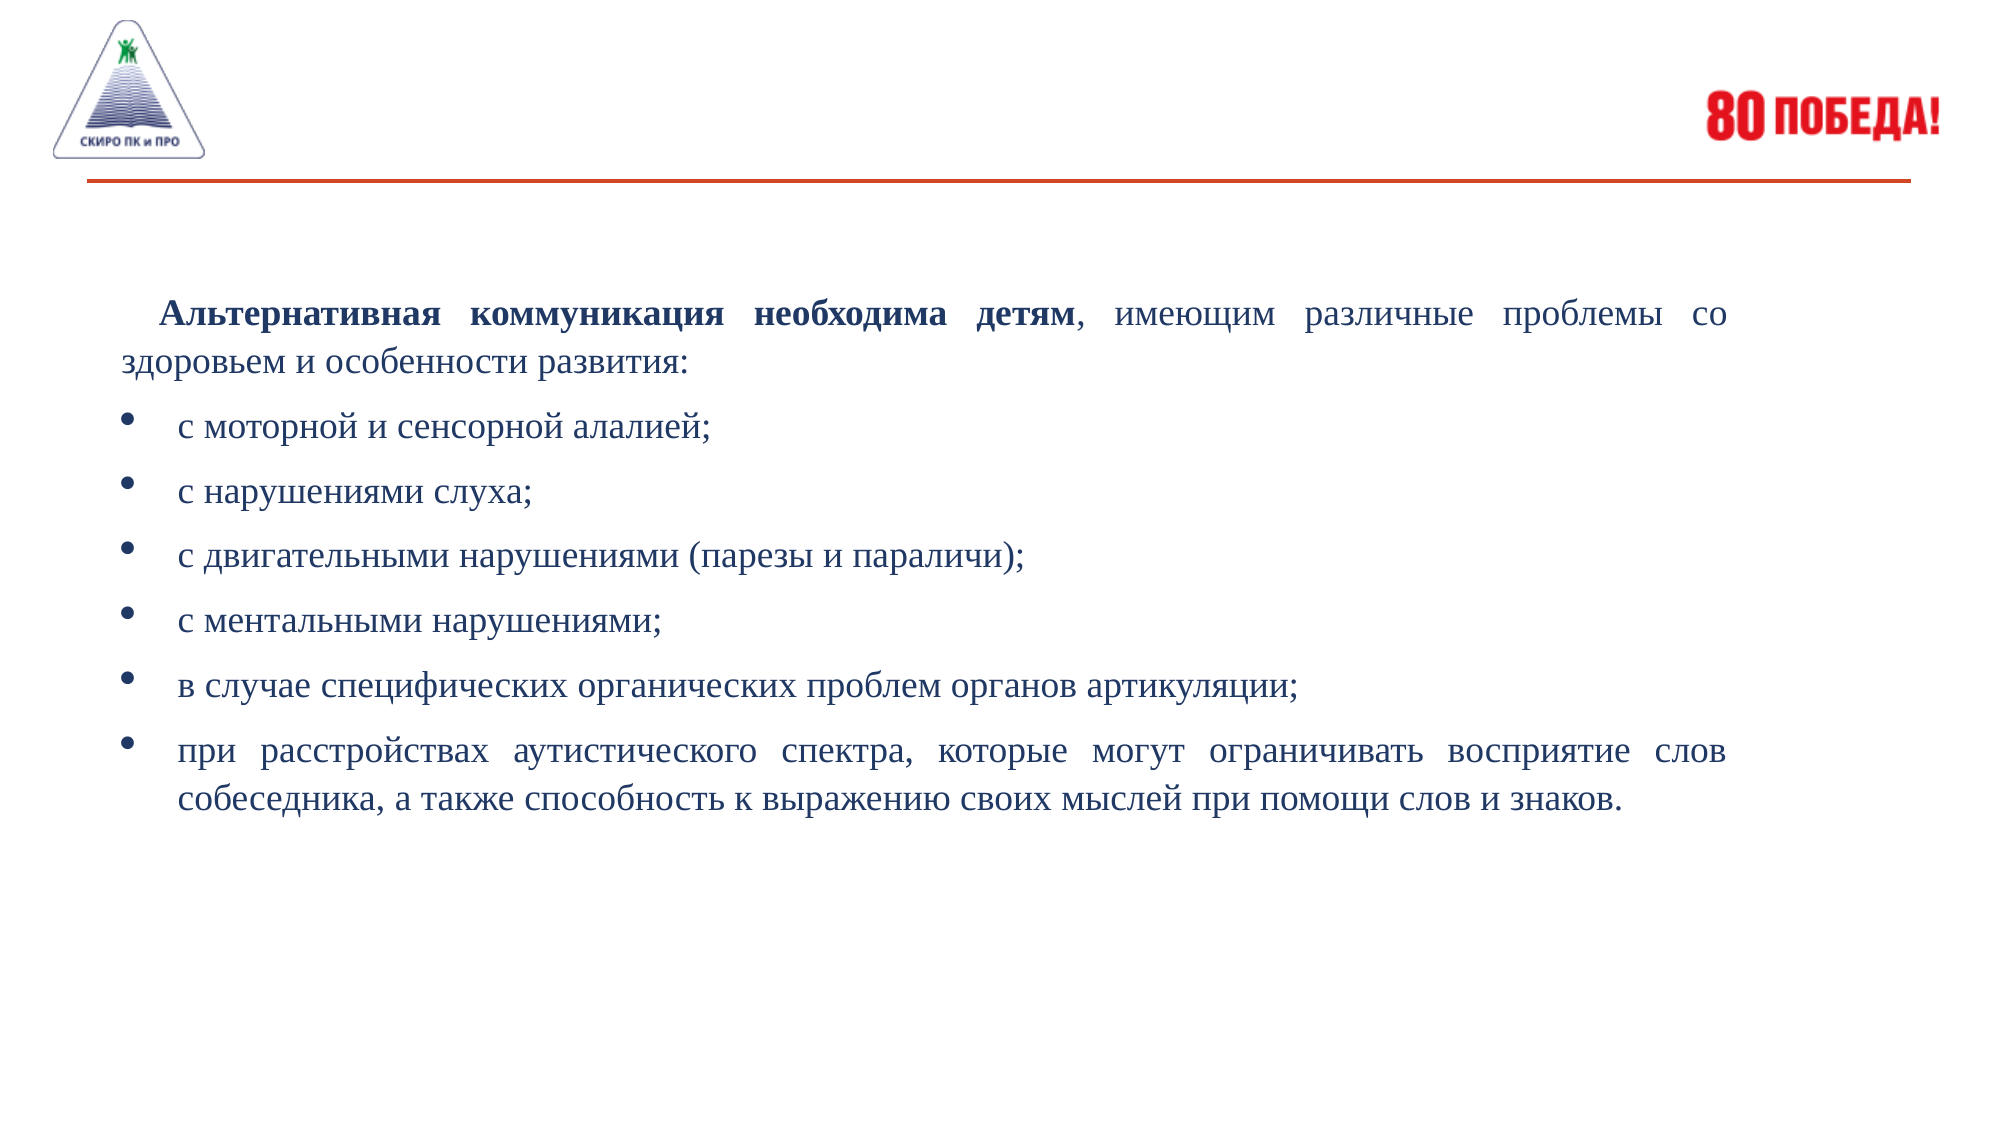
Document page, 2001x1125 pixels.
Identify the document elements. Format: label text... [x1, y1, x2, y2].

picture [1671, 54, 1975, 177]
text_box Альтернативная коммуникация необходима детям, имеющим различные проблемы со здоровьем и особенности развития: с моторной и сенсорной алалией; с нарушениями слуха; с двигательными нарушениями (парезы и параличи); с ментальными нарушениями; в случае специфических органических проблем органов артикуляции; при расстройствах аутистического спектра, которые могут ограничивать восприятие слов собеседника, а также способность к выражению своих мыслей при помощи слов и знаков. [106, 277, 1744, 826]
picture [53, 20, 205, 159]
